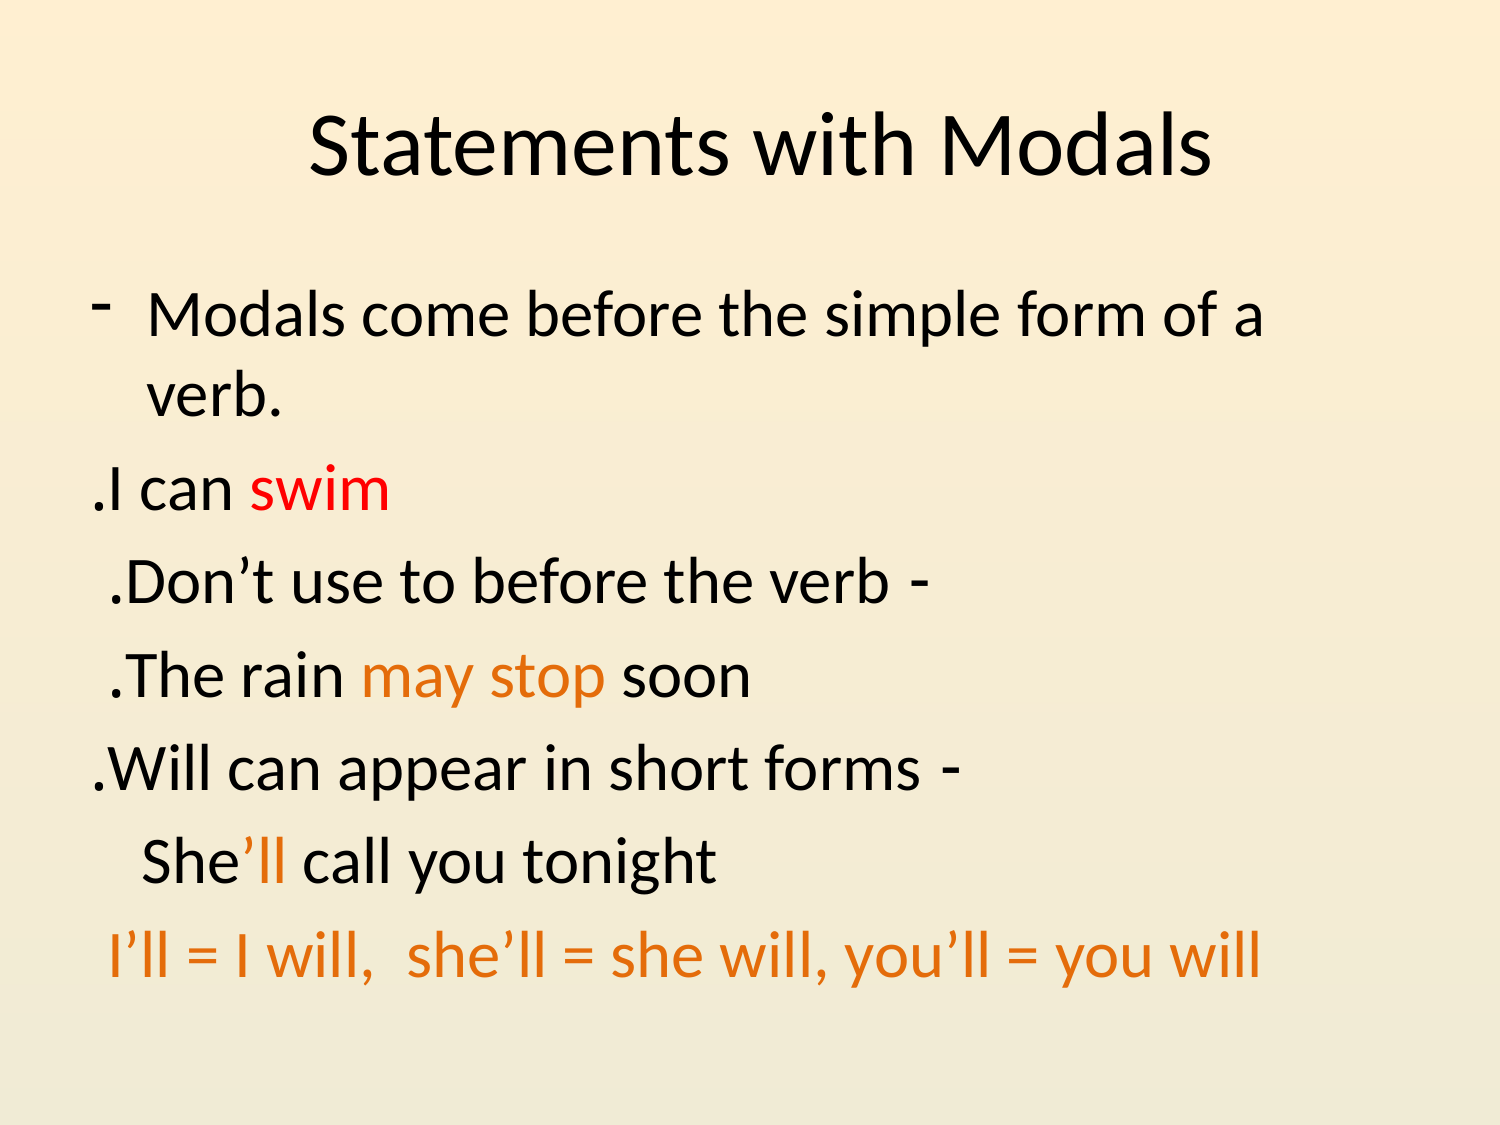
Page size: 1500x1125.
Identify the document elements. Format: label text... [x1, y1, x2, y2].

title Statements with Modals [75, 45, 1425, 233]
list Modals come before the simple form of a verb. I can swim. - Don’t use to before the verb. The rain may stop soon. - Will can appear in short forms. She’ll call you tonight I’ll = I will, she’ll = she will, you’ll = you will [75, 262, 1425, 1005]
